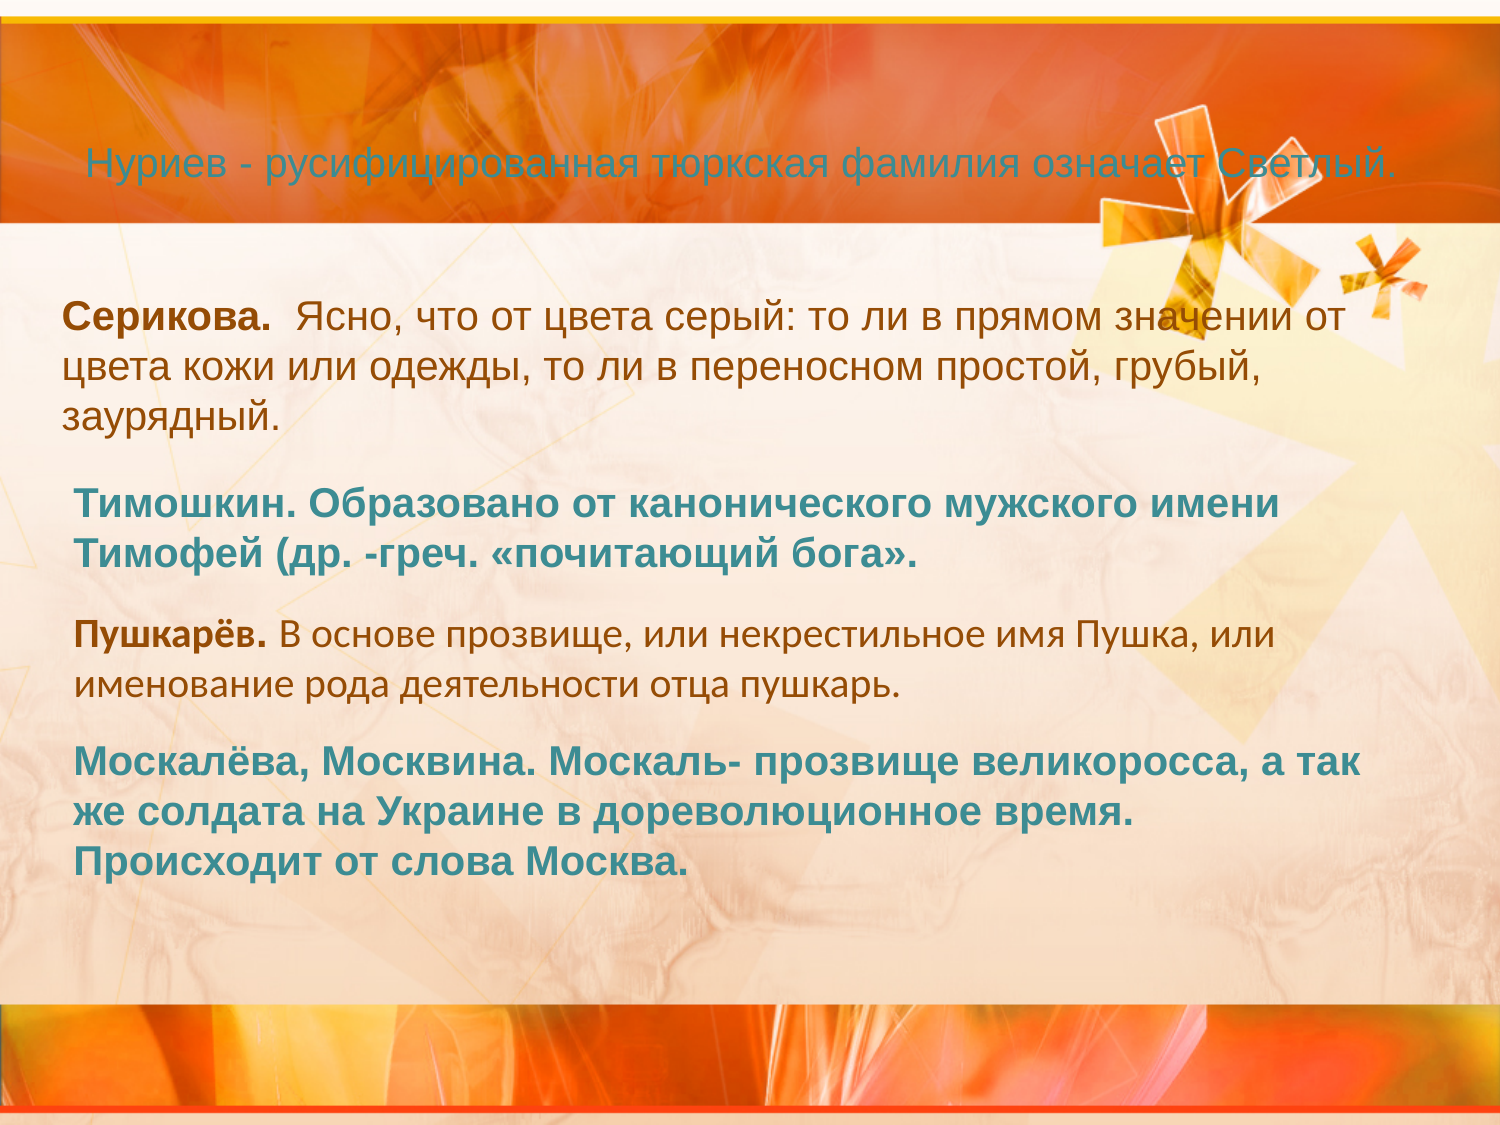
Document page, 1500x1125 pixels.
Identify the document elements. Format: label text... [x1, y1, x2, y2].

text_box Тимошкин. Образовано от канонического мужского имени Тимофей (др. -греч. «почитающий бога». [58, 468, 1477, 584]
text_box Москалёва, Москвина. Москаль- прозвище великоросса, а так же солдата на Украине в дореволюционное время. Происходит от слова Москва. [58, 726, 1407, 892]
text_box Серикова. Ясно, что от цвета серый: то ли в прямом значении от цвета кожи или одежды, то ли в переносном простой, грубый, заурядный. [46, 281, 1407, 446]
text_box Нуриев - русифицированная тюркская фамилия означает Светлый. [70, 128, 1430, 194]
picture [0, 0, 1500, 1125]
text_box Пушкарёв. В основе прозвище, или некрестильное имя Пушка, или именование рода деятельности отца пушкарь. [58, 598, 1348, 714]
